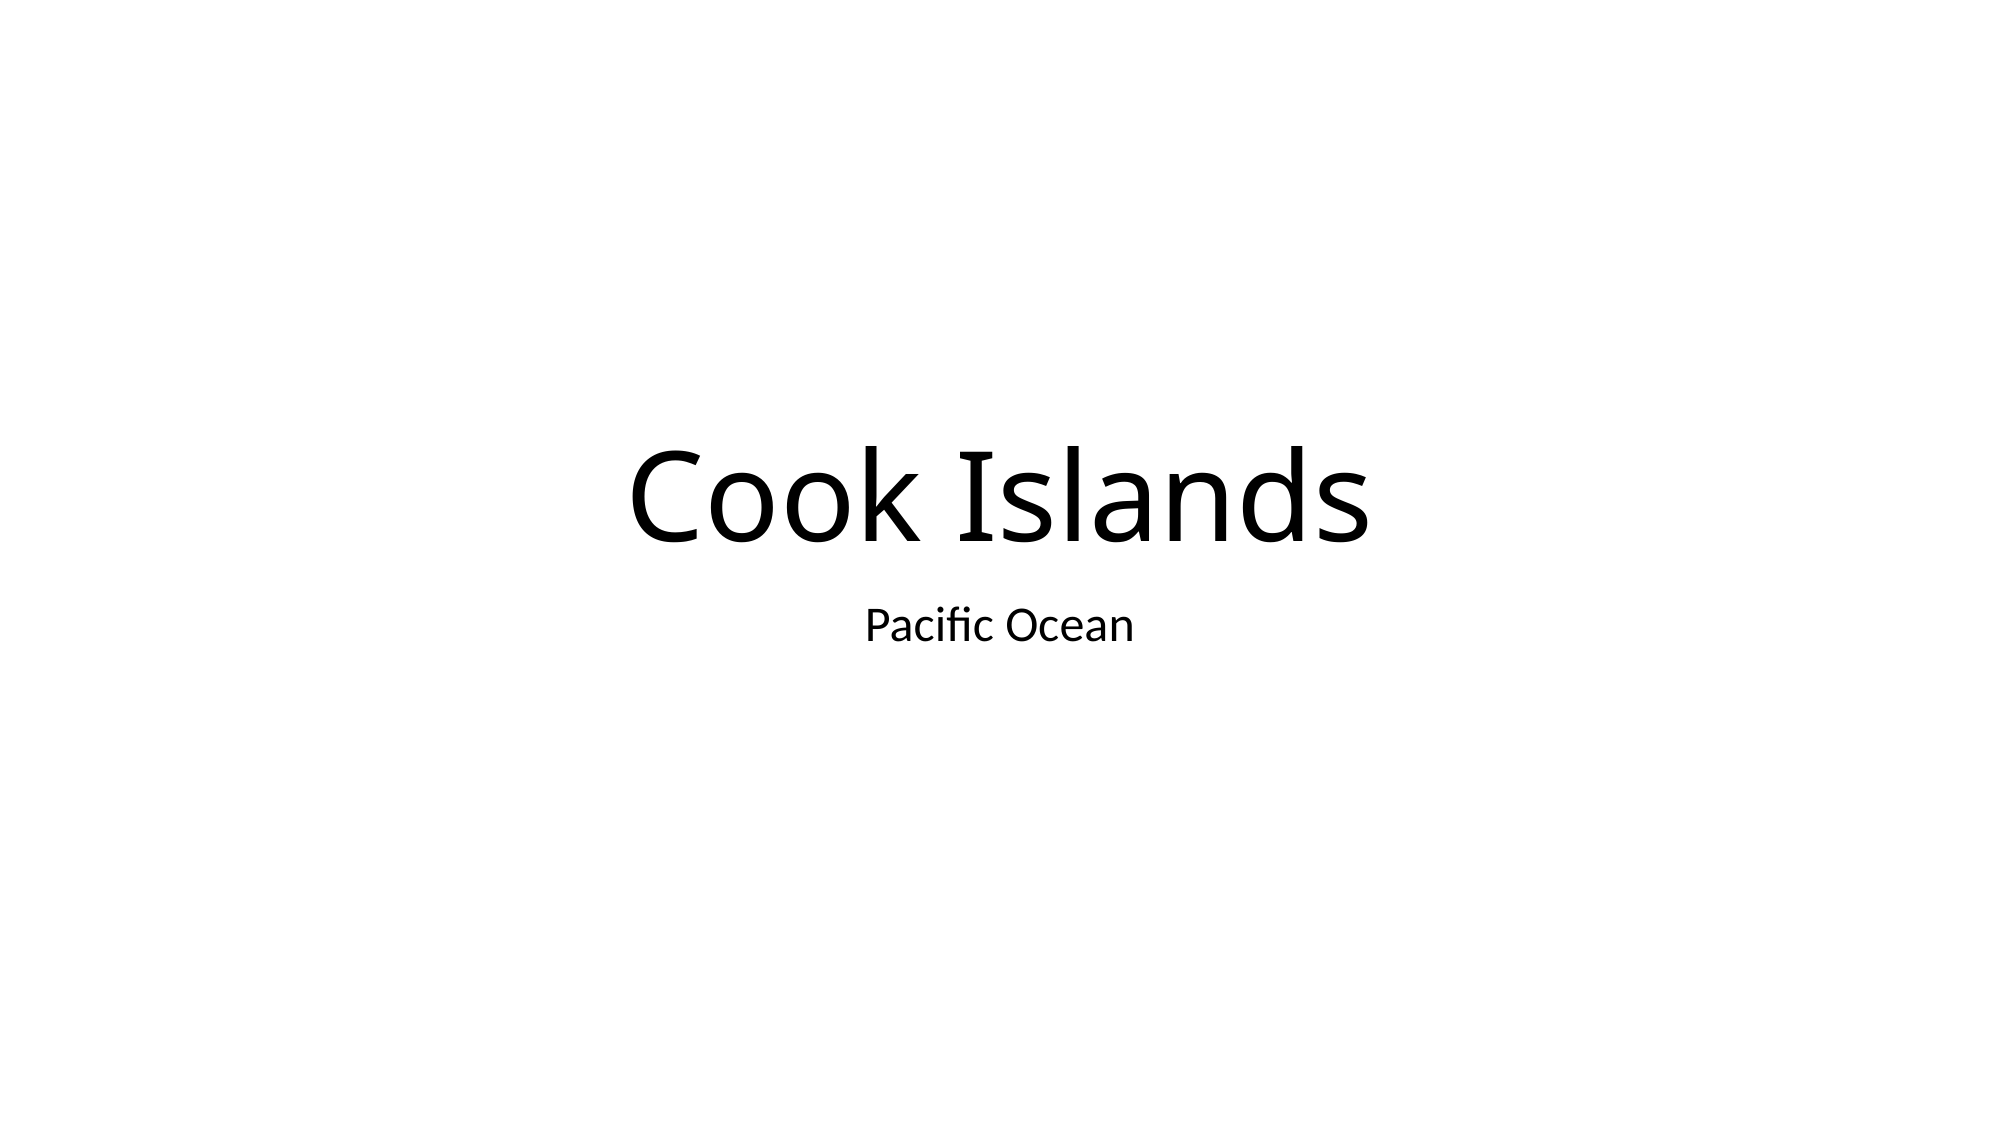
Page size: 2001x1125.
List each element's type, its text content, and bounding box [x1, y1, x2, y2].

subtitle Pacific Ocean [249, 590, 1750, 863]
title Cook Islands [249, 184, 1750, 576]
